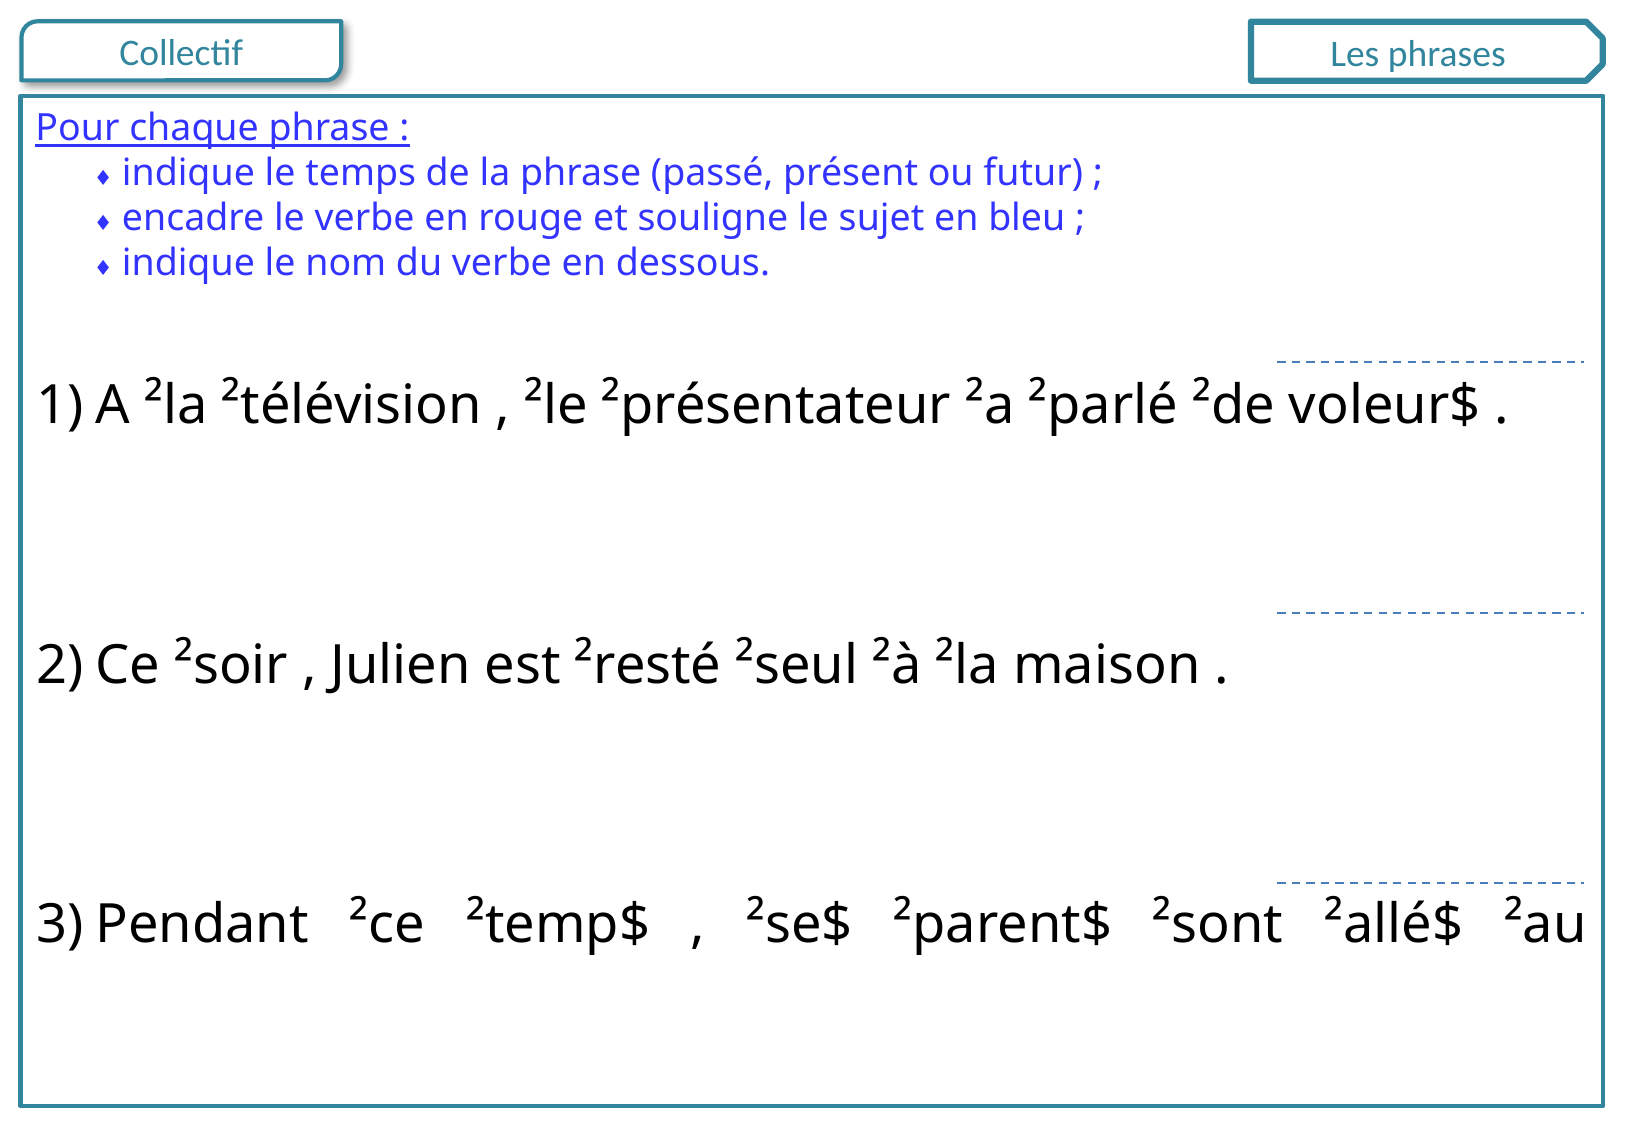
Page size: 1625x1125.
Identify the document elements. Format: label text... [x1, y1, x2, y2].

list Pour chaque phrase : ♦ indique le temps de la phrase (passé, présent ou futur) ; ♦ encadre le verbe en rouge et souligne le sujet en bleu ; ♦ indique le nom du verbe en dessous. [18, 94, 1605, 1108]
list A ²la ²télévision , ²le ²présentateur ²a ²parlé ²de voleur$ . Ce ²soir , Julien est ²resté ²seul ²à ²la maison . Pendant ²ce ²temp$ , ²se$ ²parent$ ²sont ²allé$ ²au ²cinéma . [21, 166, 1604, 1106]
list Les phrases [1251, 21, 1585, 81]
